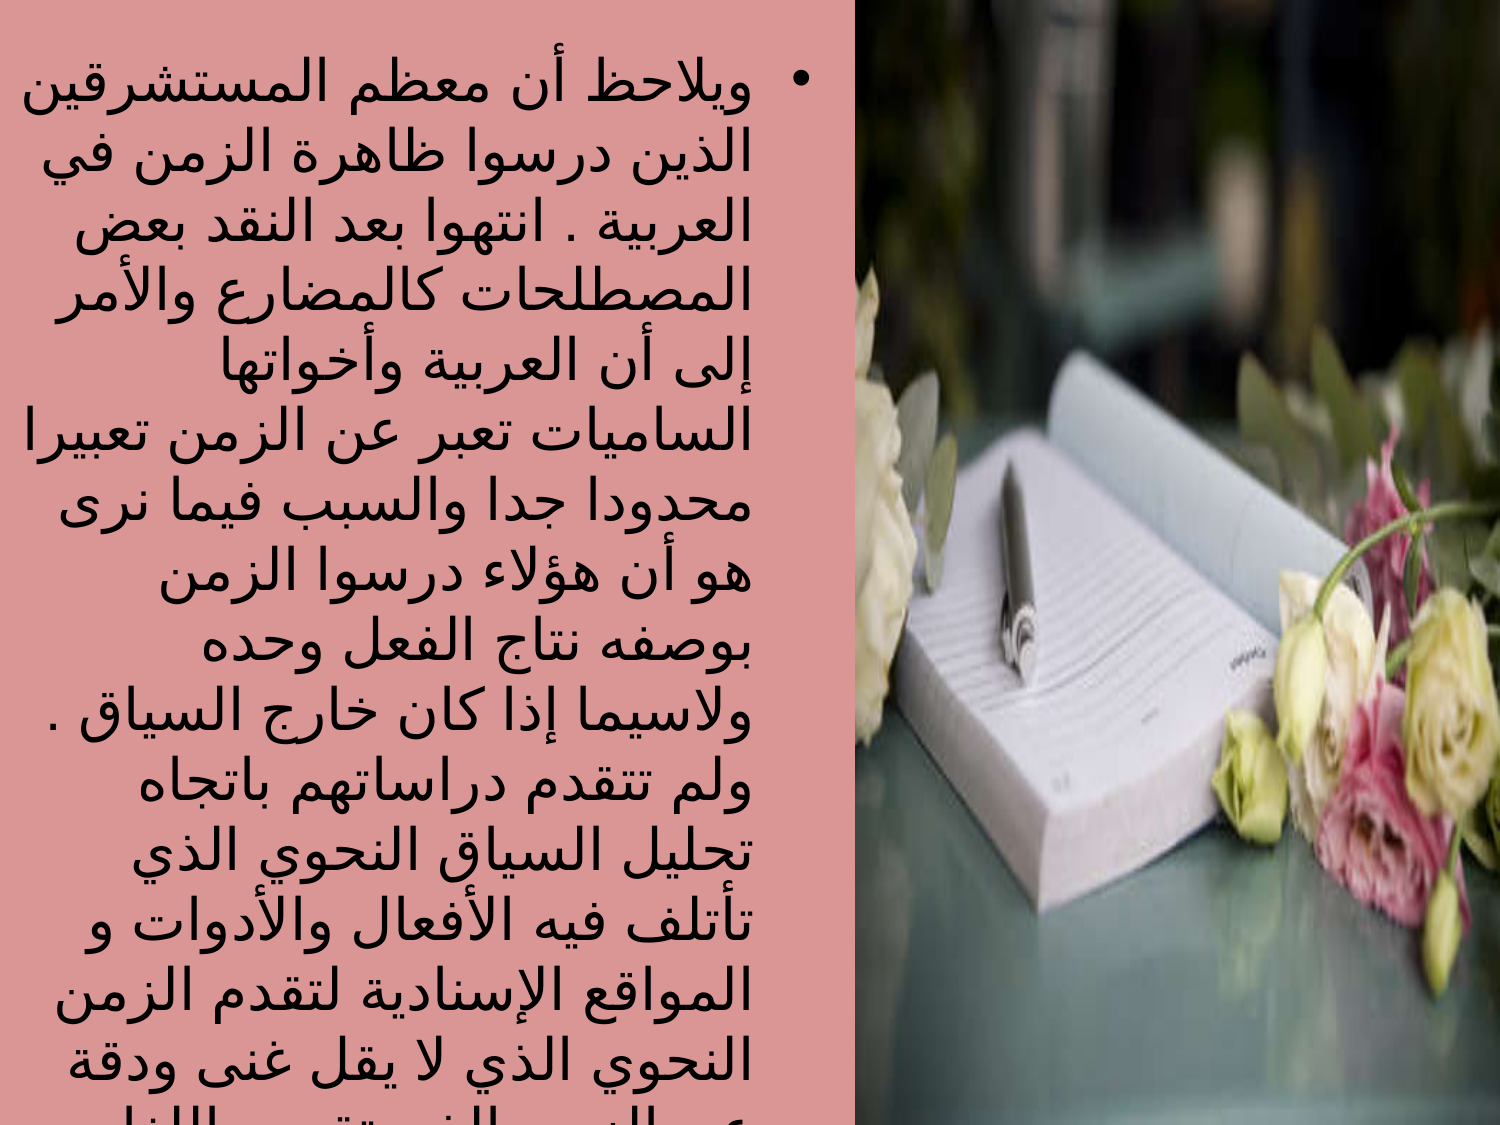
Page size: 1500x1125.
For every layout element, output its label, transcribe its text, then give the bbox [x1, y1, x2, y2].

list ويلاحظ أن معظم المستشرقين الذين درسوا ظاهرة الزمن في العربية . انتهوا بعد النقد بعض المصطلحات كالمضارع والأمر إلى أن العربية وأخواتها الساميات تعبر عن الزمن تعبيرا محدودا جدا والسبب فيما نرى هو أن هؤلاء درسوا الزمن بوصفه نتاج الفعل وحده ولاسيما إذا كان خارج السياق . ولم تتقدم دراساتهم باتجاه تحليل السياق النحوي الذي تأتلف فيه الأفعال والأدوات و المواقع الإسنادية لتقدم الزمن النحوي الذي لا يقل غنى ودقة عن الزمن الذي تقدمه اللغات الأخرى . [0, 35, 827, 1055]
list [855, 0, 1500, 1125]
